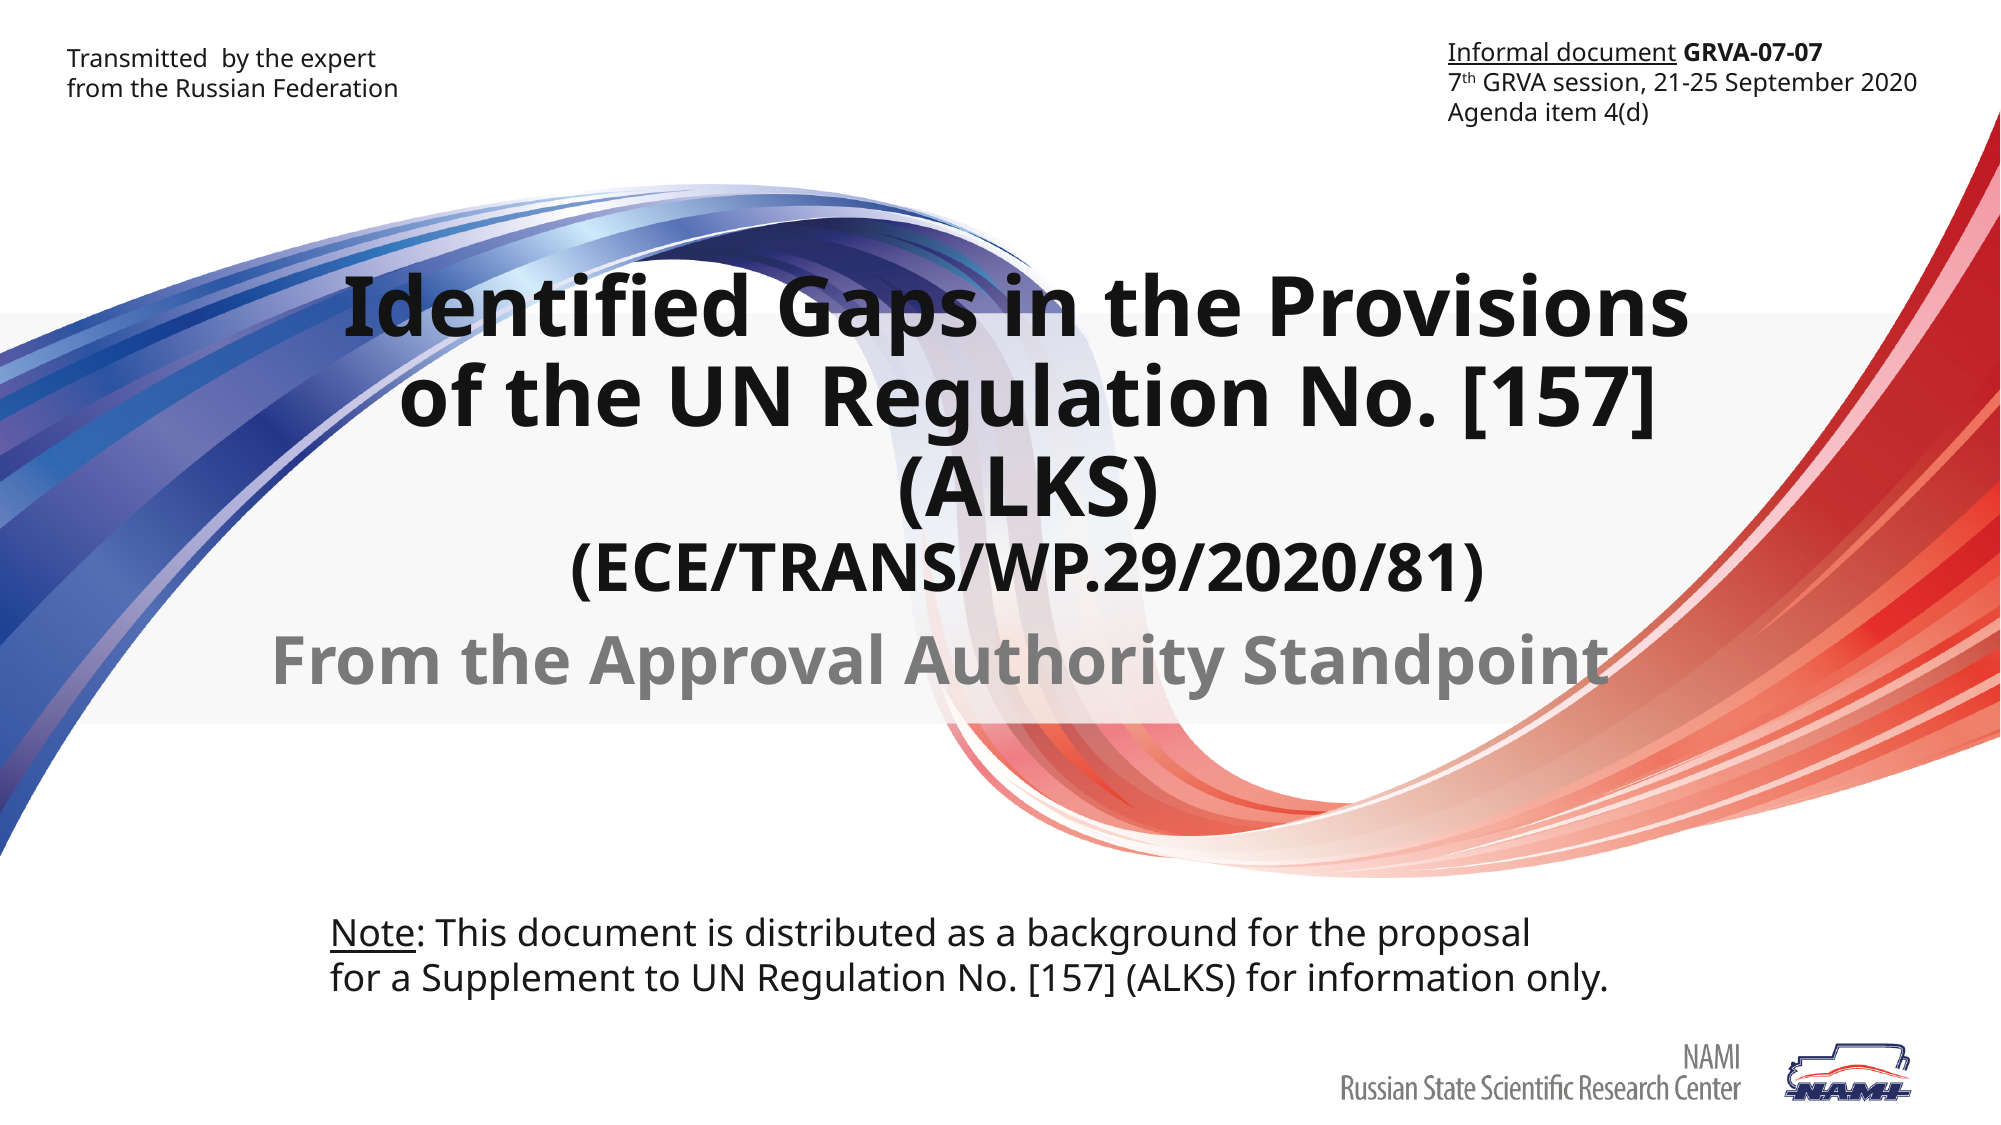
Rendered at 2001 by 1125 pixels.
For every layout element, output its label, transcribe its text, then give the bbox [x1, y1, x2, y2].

text_box Note: This document is distributed as a background for the proposal for a Supplement to UN Regulation No. [157] (ALKS) for information only. [315, 901, 1788, 1048]
picture [0, 0, 2001, 1125]
text_box Transmitted by the expert from the Russian Federation [52, 35, 415, 110]
list Identified Gaps in the Provisions of the UN Regulation No. [157] (ALKS) (ECE/TRANS/WP.29/2020/81) From the Approval Authority Standpoint [255, 583, 1802, 707]
text_box Informal document GRVA-07-07 7th GRVA session, 21-25 September 2020 Agenda item 4(d) [1433, 28, 1933, 134]
